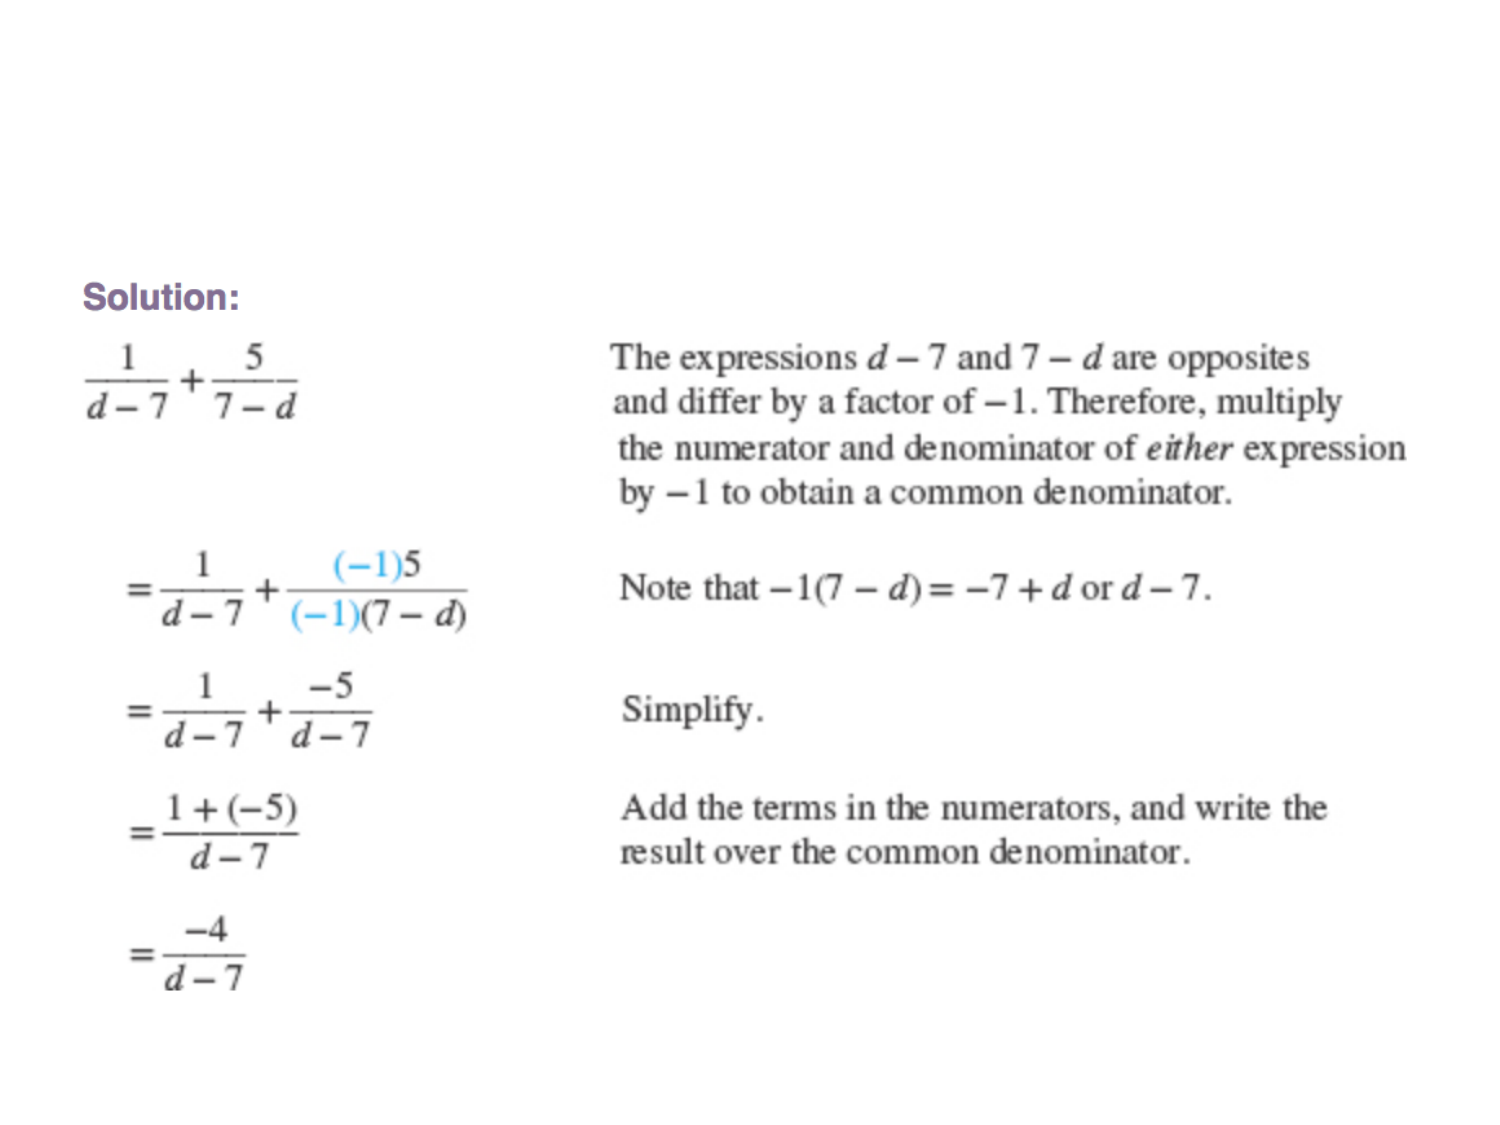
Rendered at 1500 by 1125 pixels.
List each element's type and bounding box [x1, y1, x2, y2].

list [74, 262, 1426, 1006]
